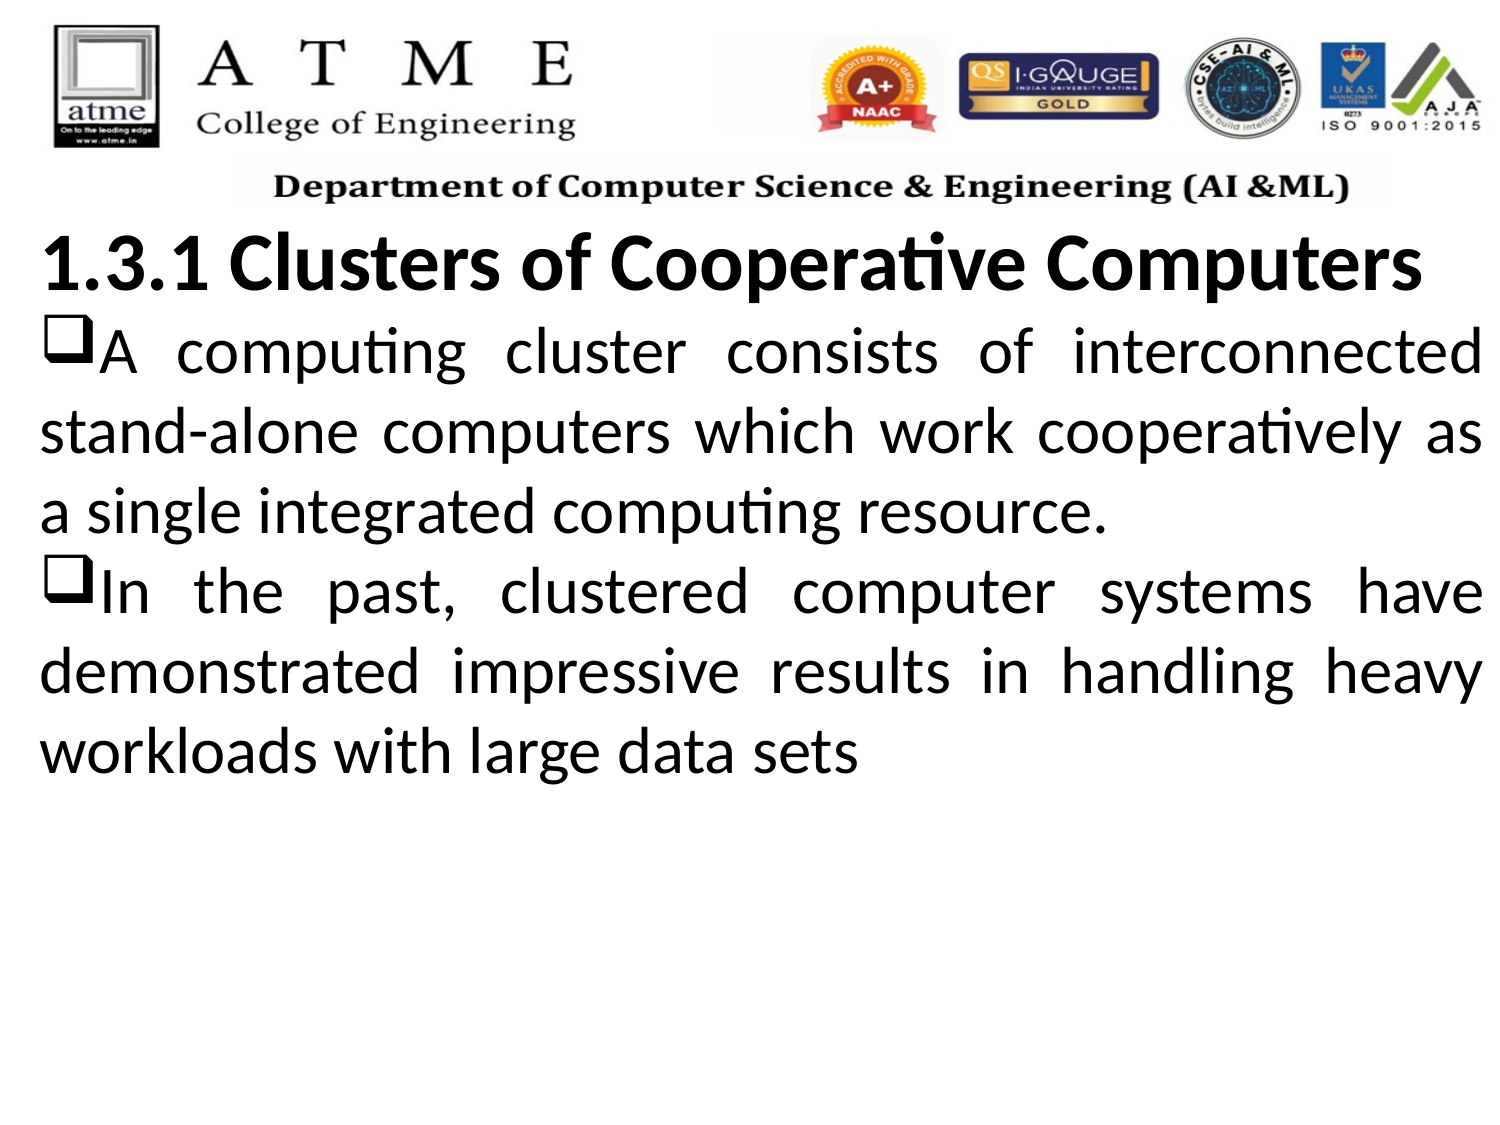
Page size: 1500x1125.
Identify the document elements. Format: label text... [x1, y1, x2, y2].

text_box 1.3.1 Clusters of Cooperative Computers A computing cluster consists of interconnected stand-alone computers which work cooperatively as a single integrated computing resource. In the past, clustered computer systems have demonstrated impressive results in handling heavy workloads with large data sets [24, 232, 1500, 795]
picture [24, 0, 1500, 226]
